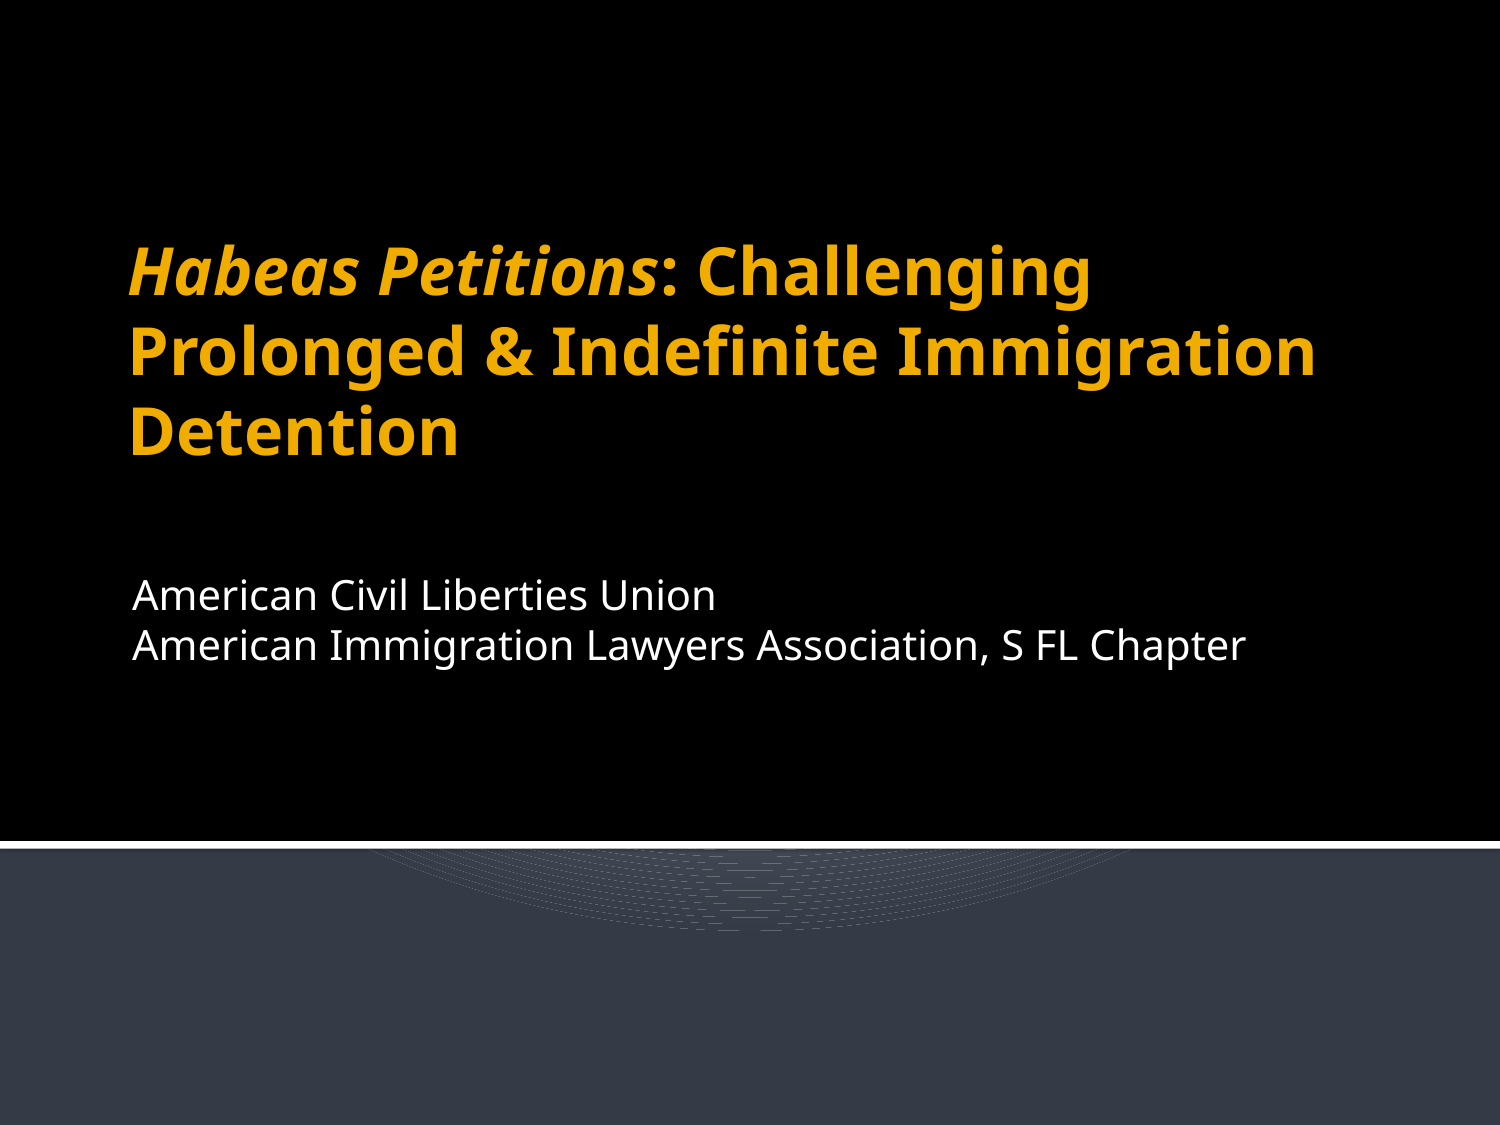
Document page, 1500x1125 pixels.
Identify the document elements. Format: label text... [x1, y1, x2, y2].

title Habeas Petitions: Challenging Prolonged & Indefinite Immigration Detention [112, 228, 1388, 423]
subtitle American Civil Liberties Union American Immigration Lawyers Association, S FL Chapter [112, 423, 1438, 669]
